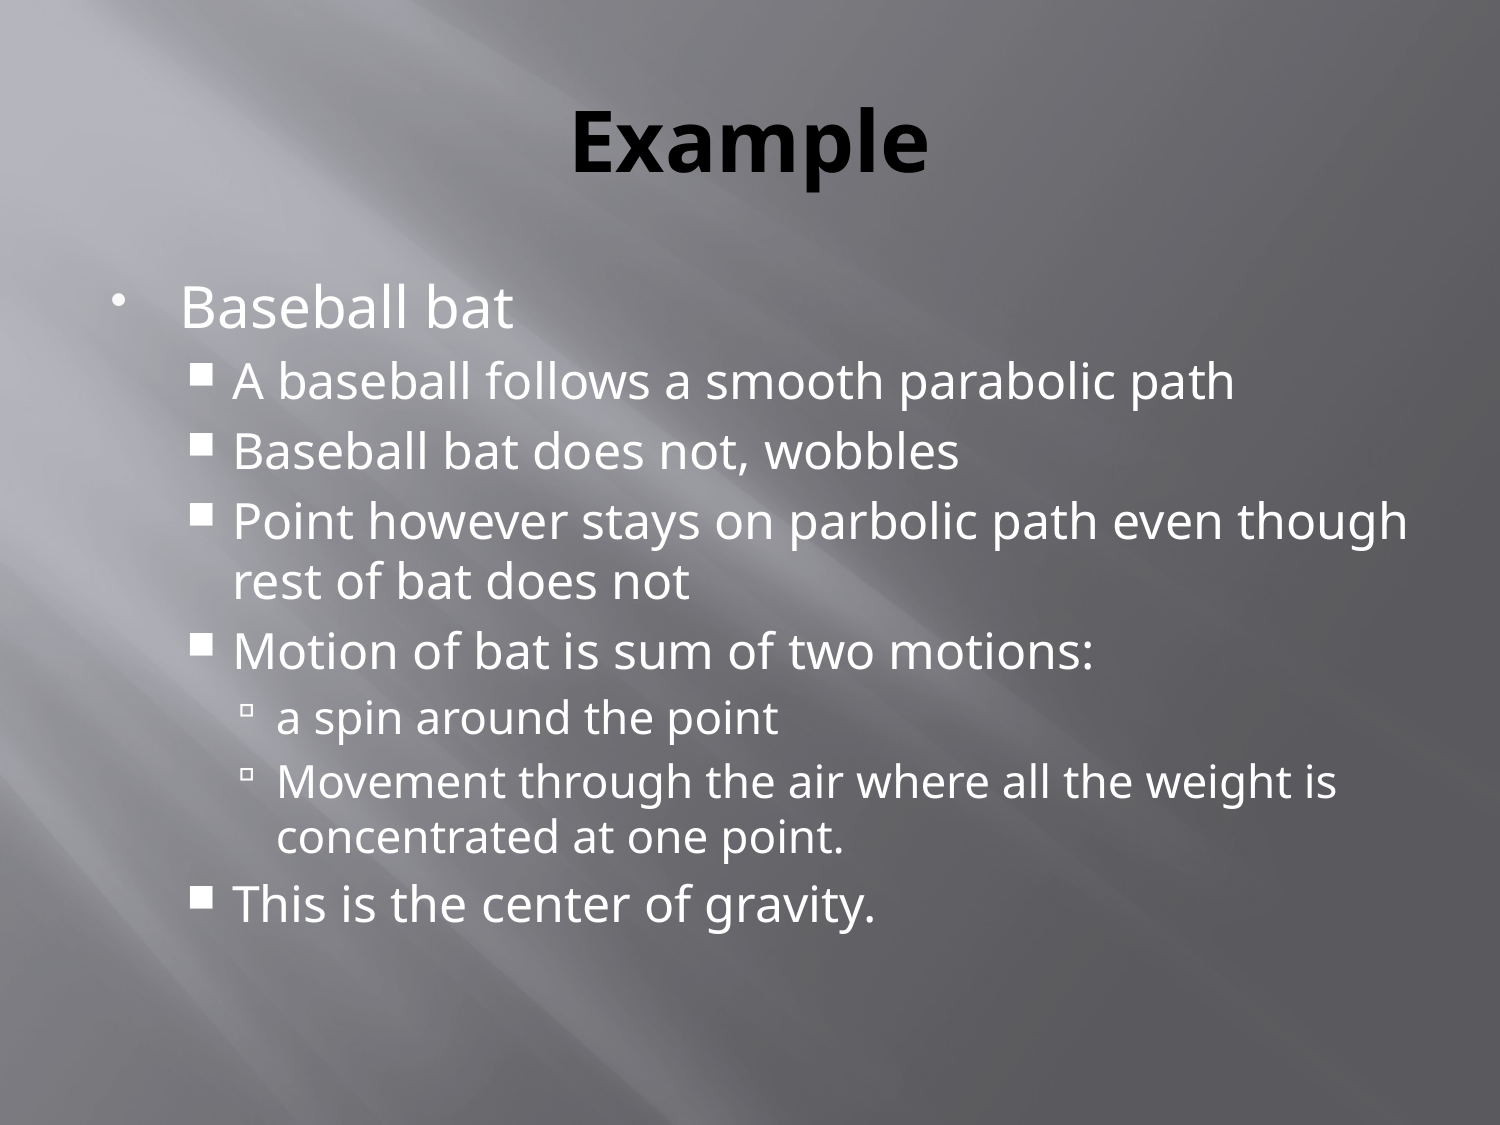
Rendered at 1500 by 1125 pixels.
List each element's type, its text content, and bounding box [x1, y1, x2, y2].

list Baseball bat A baseball follows a smooth parabolic path Baseball bat does not, wobbles Point however stays on parbolic path even though rest of bat does not Motion of bat is sum of two motions: a spin around the point Movement through the air where all the weight is concentrated at one point. This is the center of gravity. [75, 262, 1425, 1035]
title Example [75, 45, 1425, 233]
